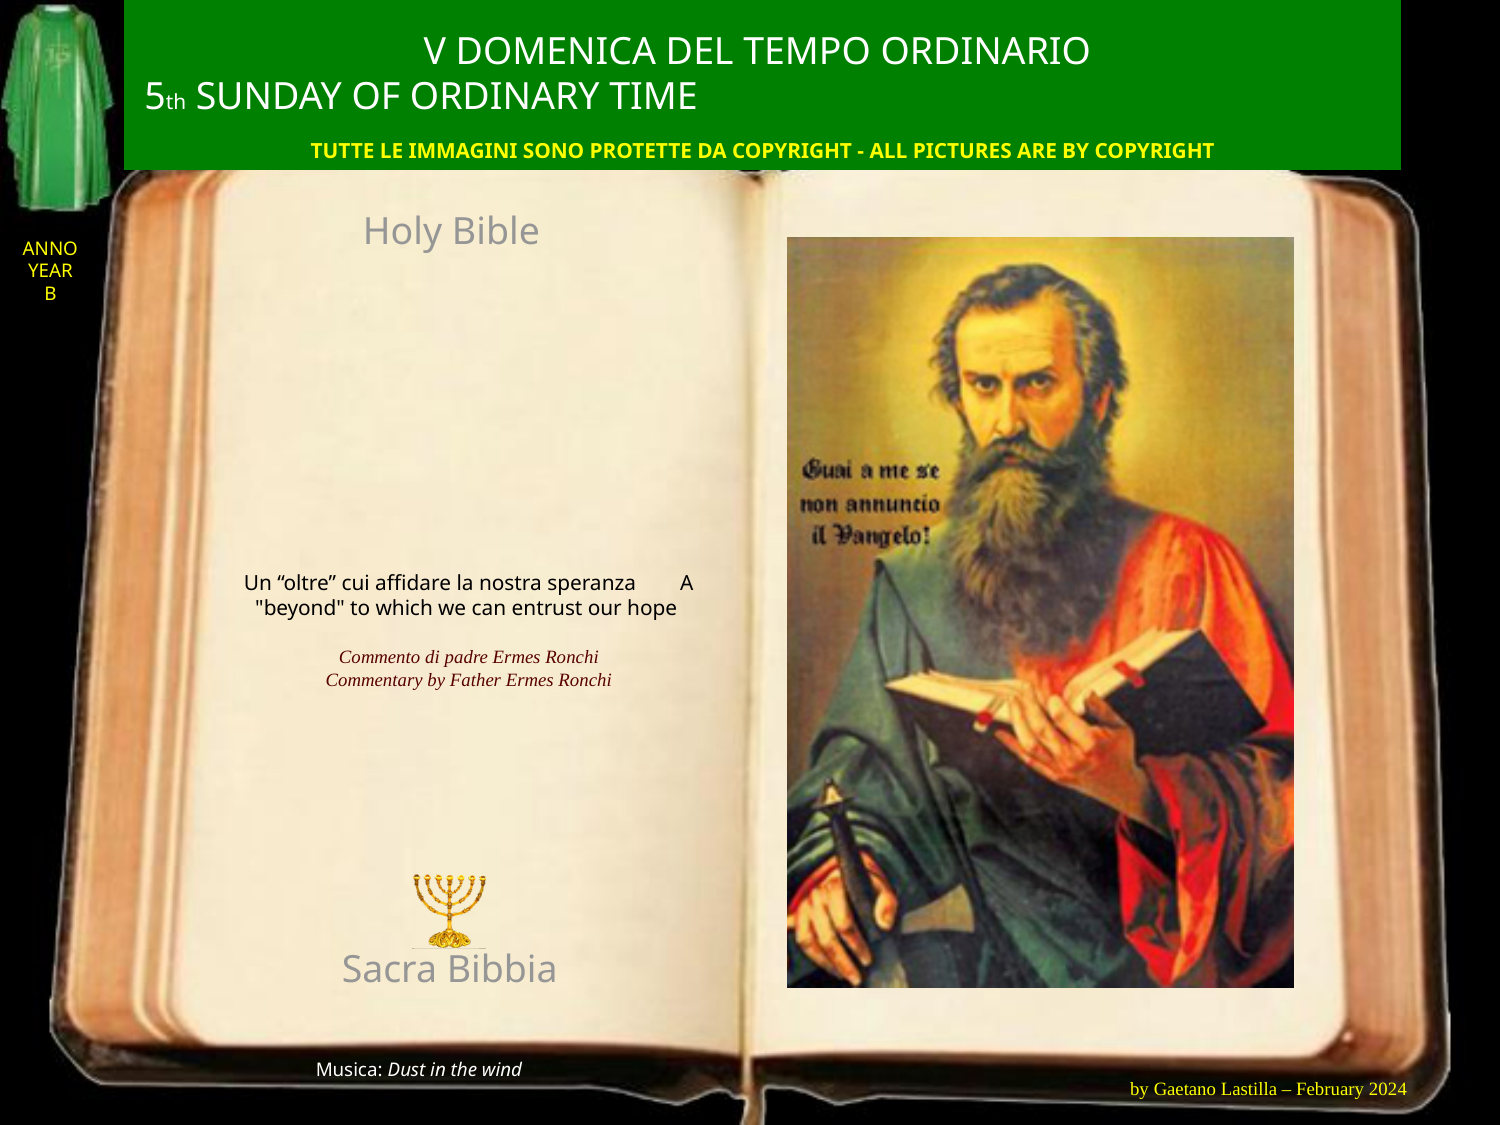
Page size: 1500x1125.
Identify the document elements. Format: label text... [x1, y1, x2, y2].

text_box by Gaetano Lastilla – February 2024 [1096, 1069, 1441, 1107]
text_box V DOMENICA DEL TEMPO ORDINARIO 5th SUNDAY OF ORDINARY TIME TUTTE LE IMMAGINI SONO PROTETTE DA COPYRIGHT - ALL PICTURES ARE BY COPYRIGHT [124, 0, 1400, 170]
text_box Musica: Dust in the wind [62, 1050, 775, 1088]
text_box Sacra Bibbia [187, 937, 713, 998]
text_box ANNO YEAR B [7, 229, 93, 312]
text_box Commento di padre Ermes Ronchi Commentary by Father Ermes Ronchi [274, 637, 663, 698]
picture [0, 0, 1500, 1125]
text_box Un “oltre” cui affidare la nostra speranza A "beyond" to which we can entrust our hope [206, 562, 732, 628]
text_box Holy Bible [348, 199, 556, 260]
